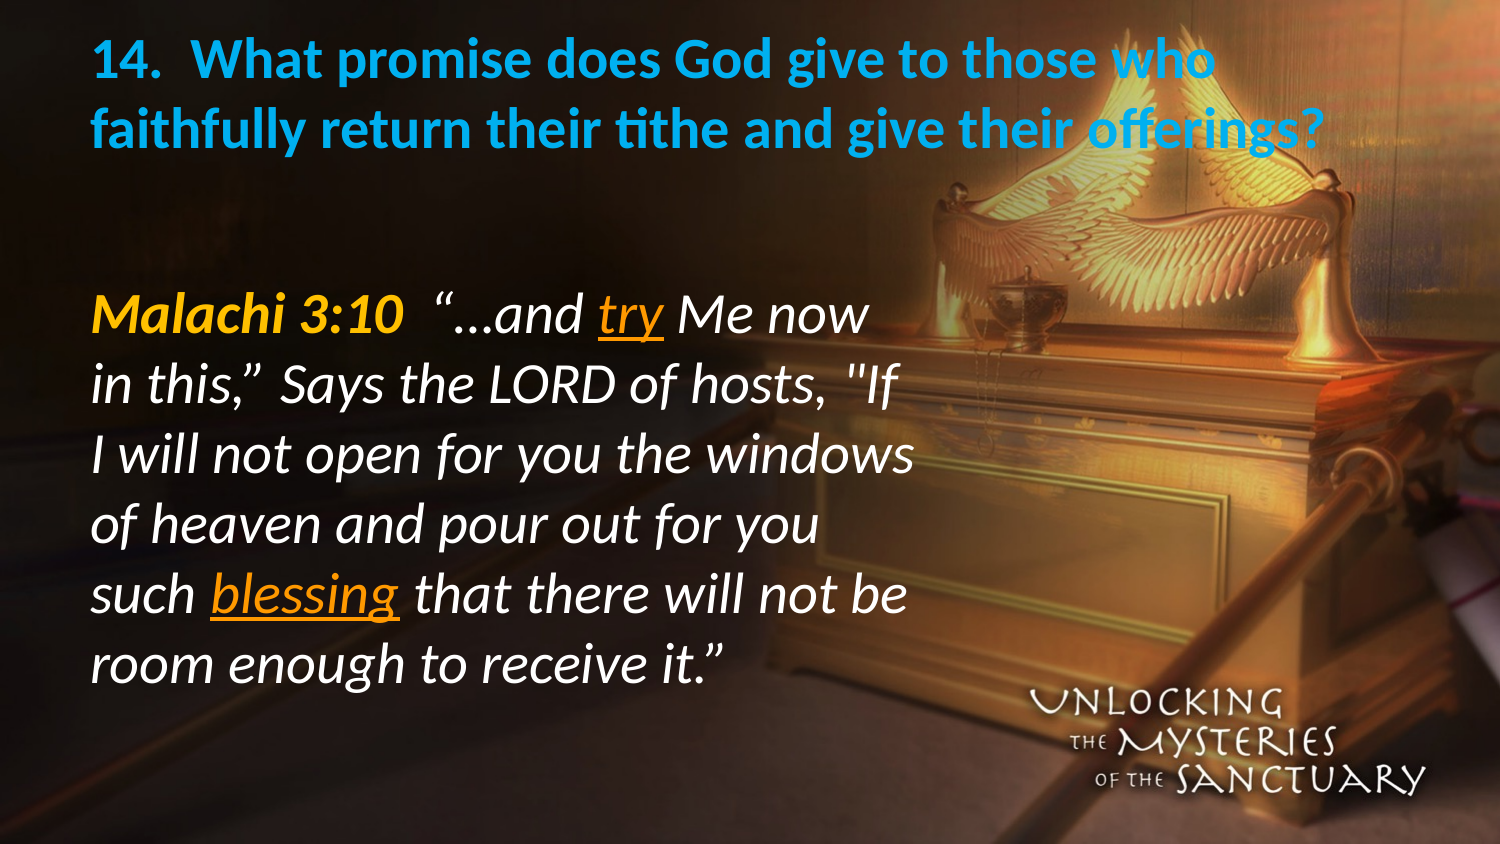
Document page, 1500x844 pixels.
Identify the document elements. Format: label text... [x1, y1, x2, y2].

picture [0, 0, 1500, 844]
title 14. What promise does God give to those who faithfully return their tithe and give their offerings? [75, 19, 1425, 161]
list Malachi 3:10 “…and try Me now in this,” Says the LORD of hosts, "If I will not open for you the windows of heaven and pour out for you such blessing that there will not be room enough to receive it.” [75, 267, 939, 754]
